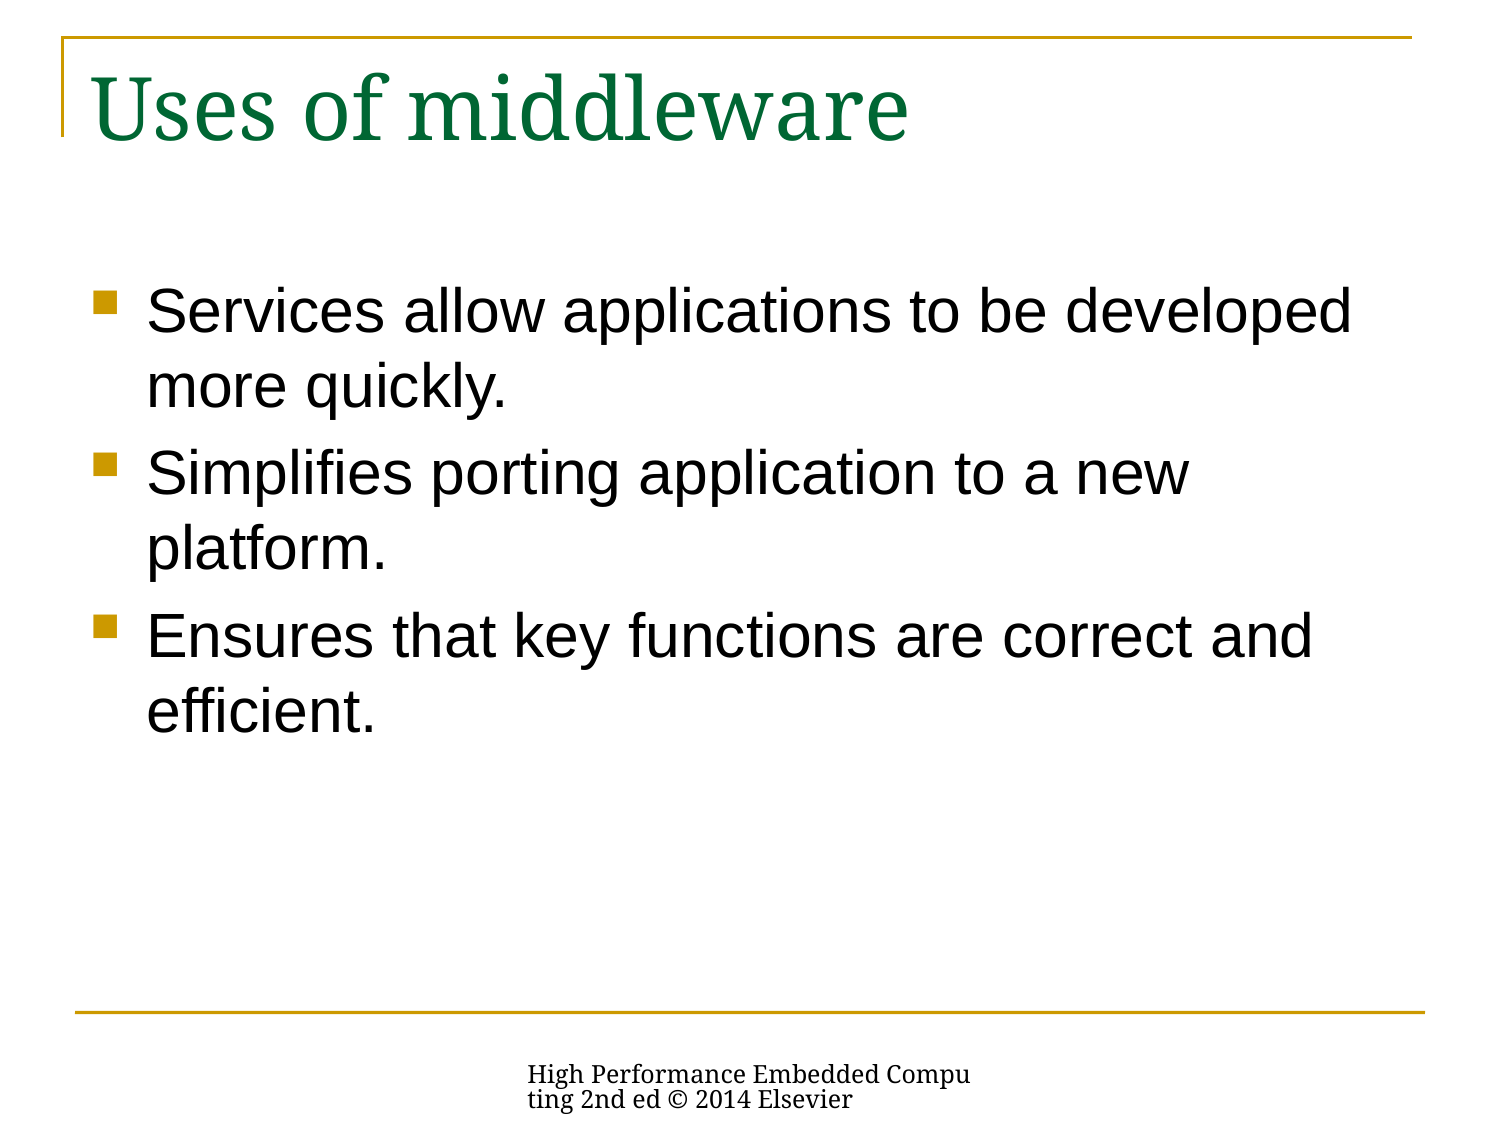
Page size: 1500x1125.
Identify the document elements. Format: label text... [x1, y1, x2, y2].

list Services allow applications to be developed more quickly. Simplifies porting application to a new platform. Ensures that key functions are correct and efficient. [75, 262, 1425, 1006]
footer High Performance Embedded Computing 2nd ed © 2014 Elsevier [512, 1025, 988, 1100]
title Uses of middleware [75, 45, 1425, 233]
